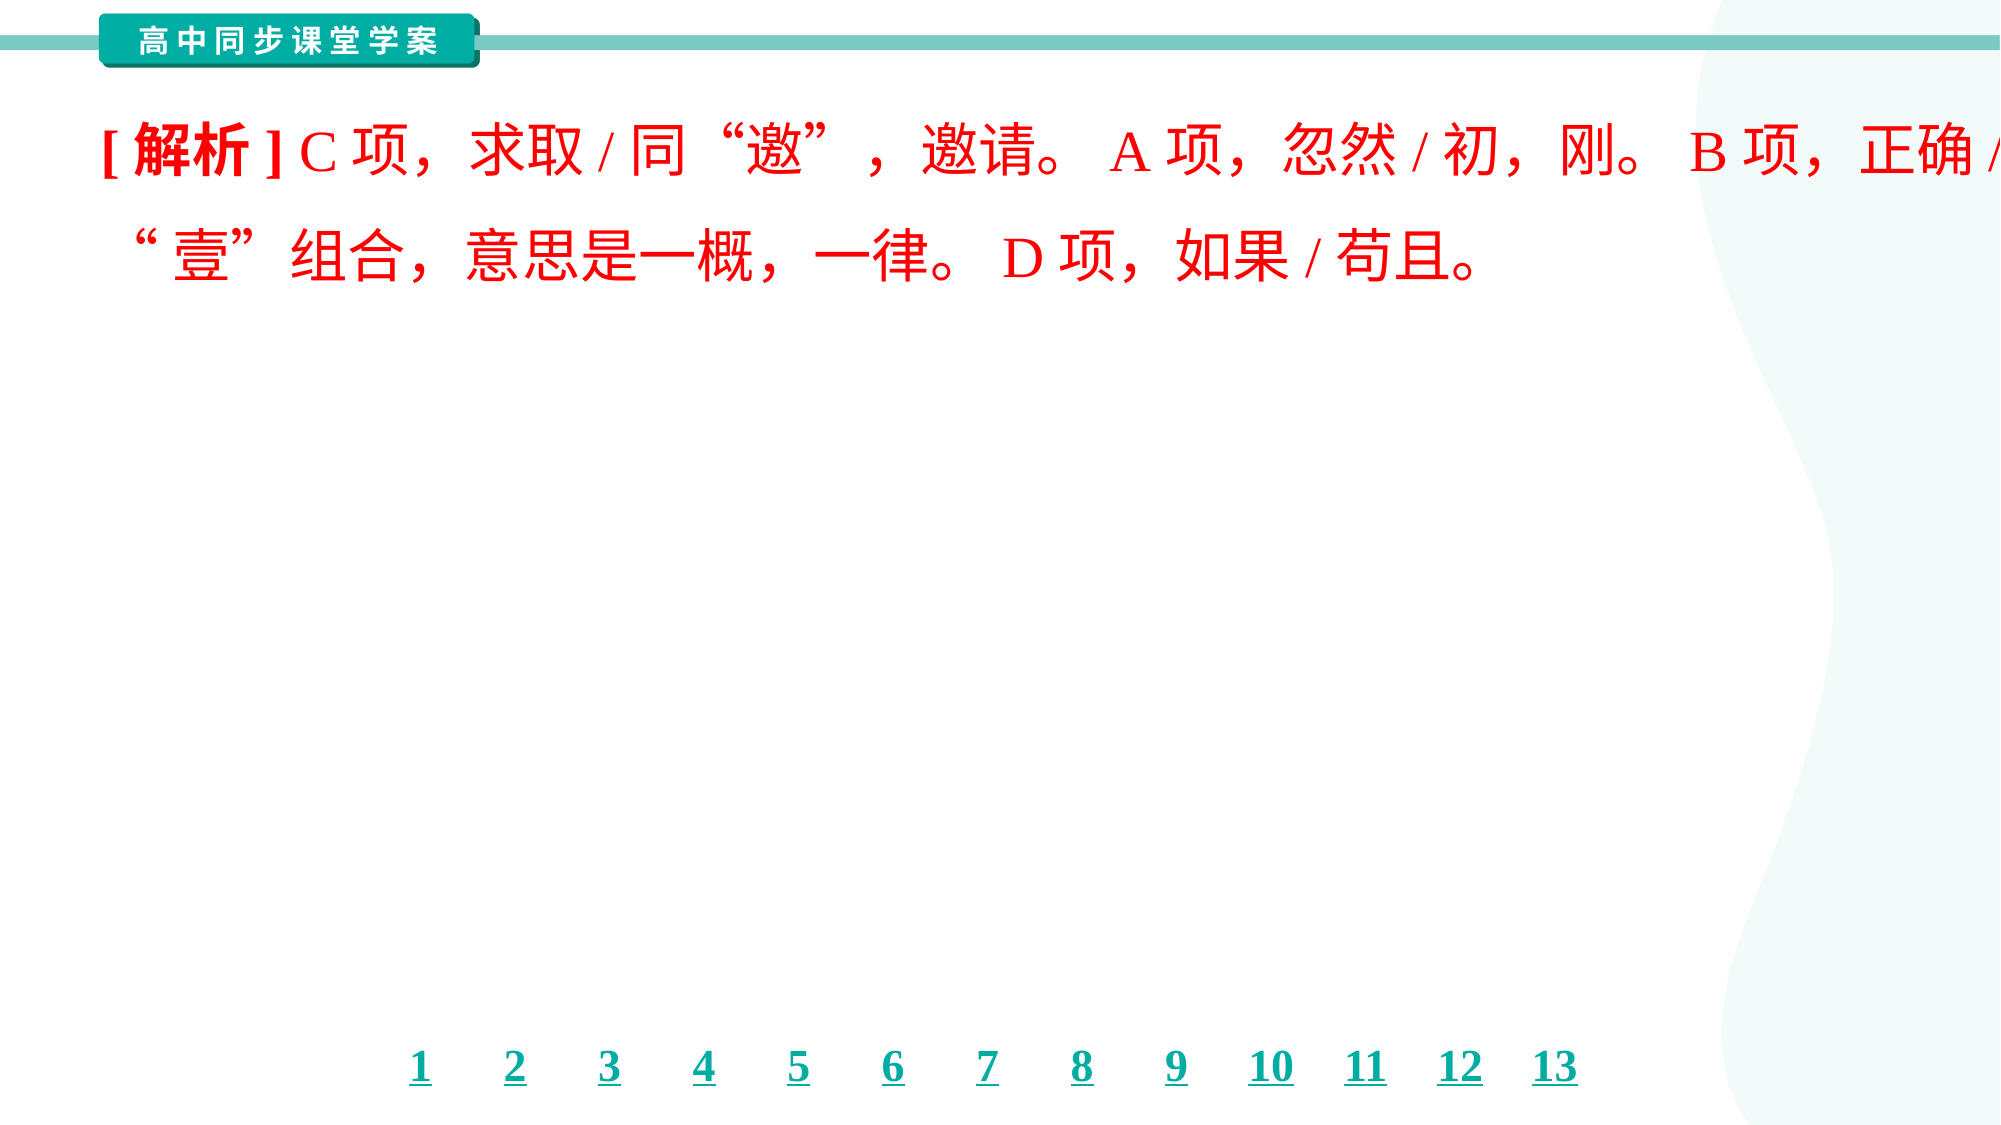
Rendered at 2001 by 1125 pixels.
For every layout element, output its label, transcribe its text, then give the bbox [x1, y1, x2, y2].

picture [0, 0, 2000, 1125]
text_box [解析] C项，求取/同“邀”，邀请。A项，忽然/初，刚。B项，正确/与 “壹”组合，意思是一概，一律。D项，如果/苟且。 [100, 76, 1899, 290]
